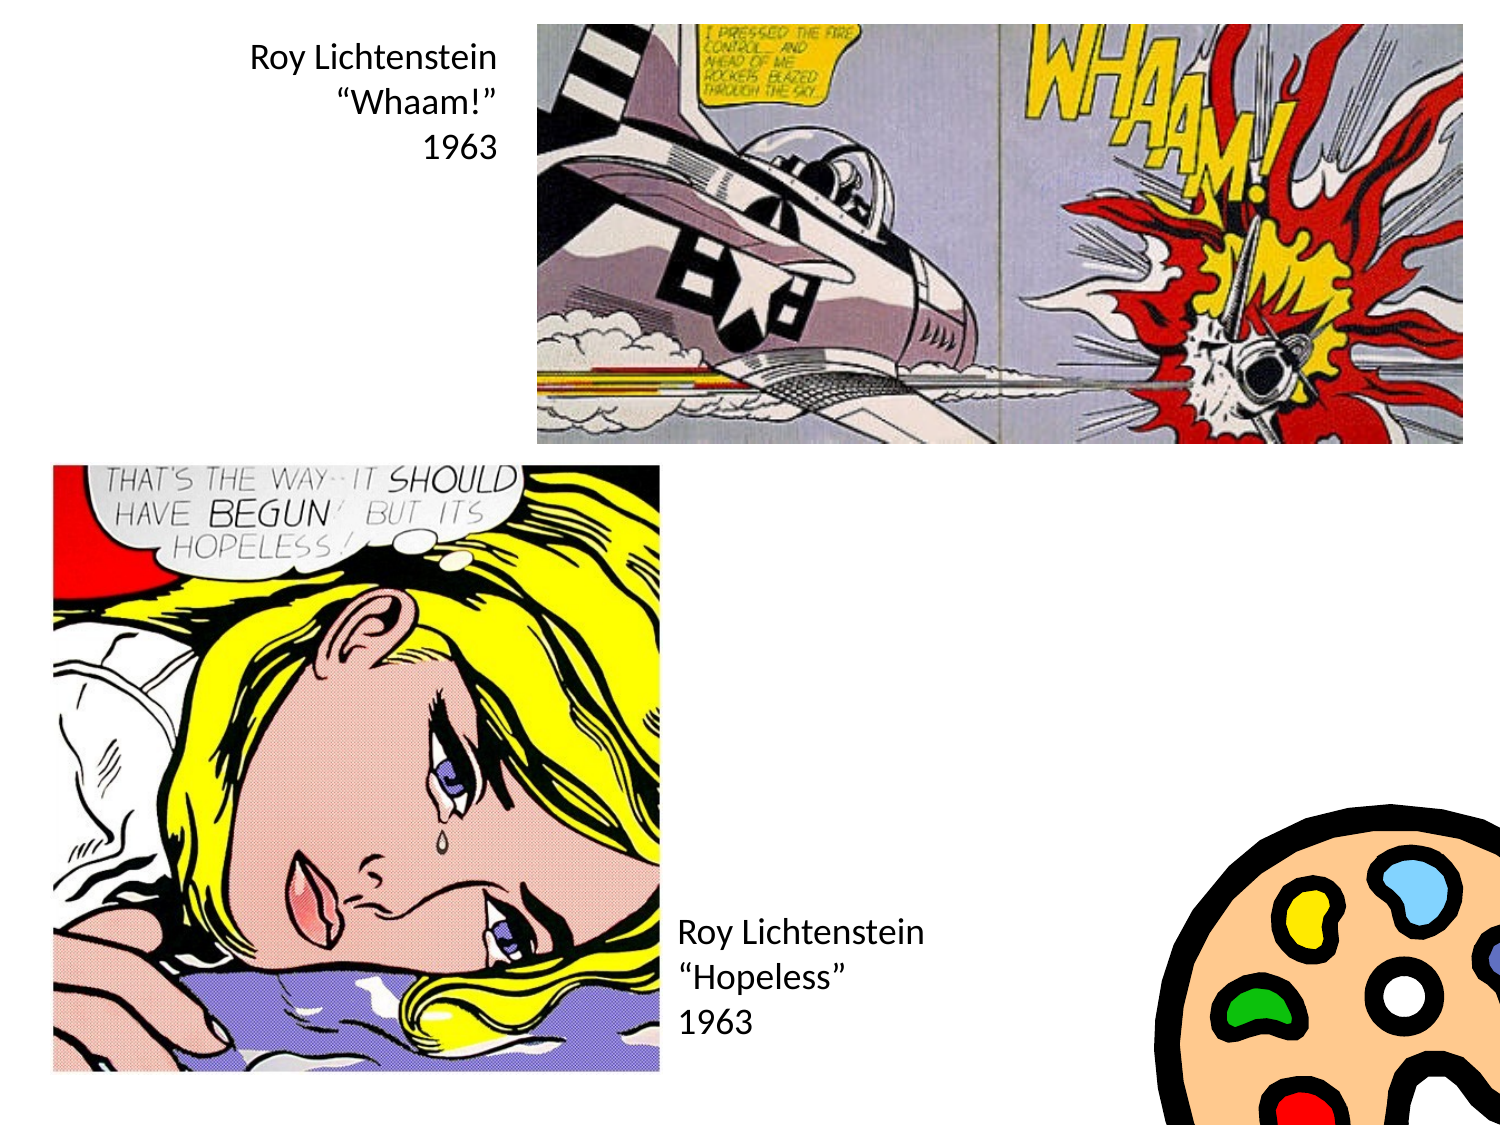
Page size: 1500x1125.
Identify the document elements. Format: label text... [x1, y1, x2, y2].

text_box Roy Lichtenstein “Hopeless” 1963 [666, 899, 1000, 1050]
picture [49, 462, 663, 1076]
text_box Roy Lichtenstein “Whaam!” 1963 [212, 24, 513, 175]
picture [1149, 799, 1500, 1125]
picture [537, 24, 1463, 445]
